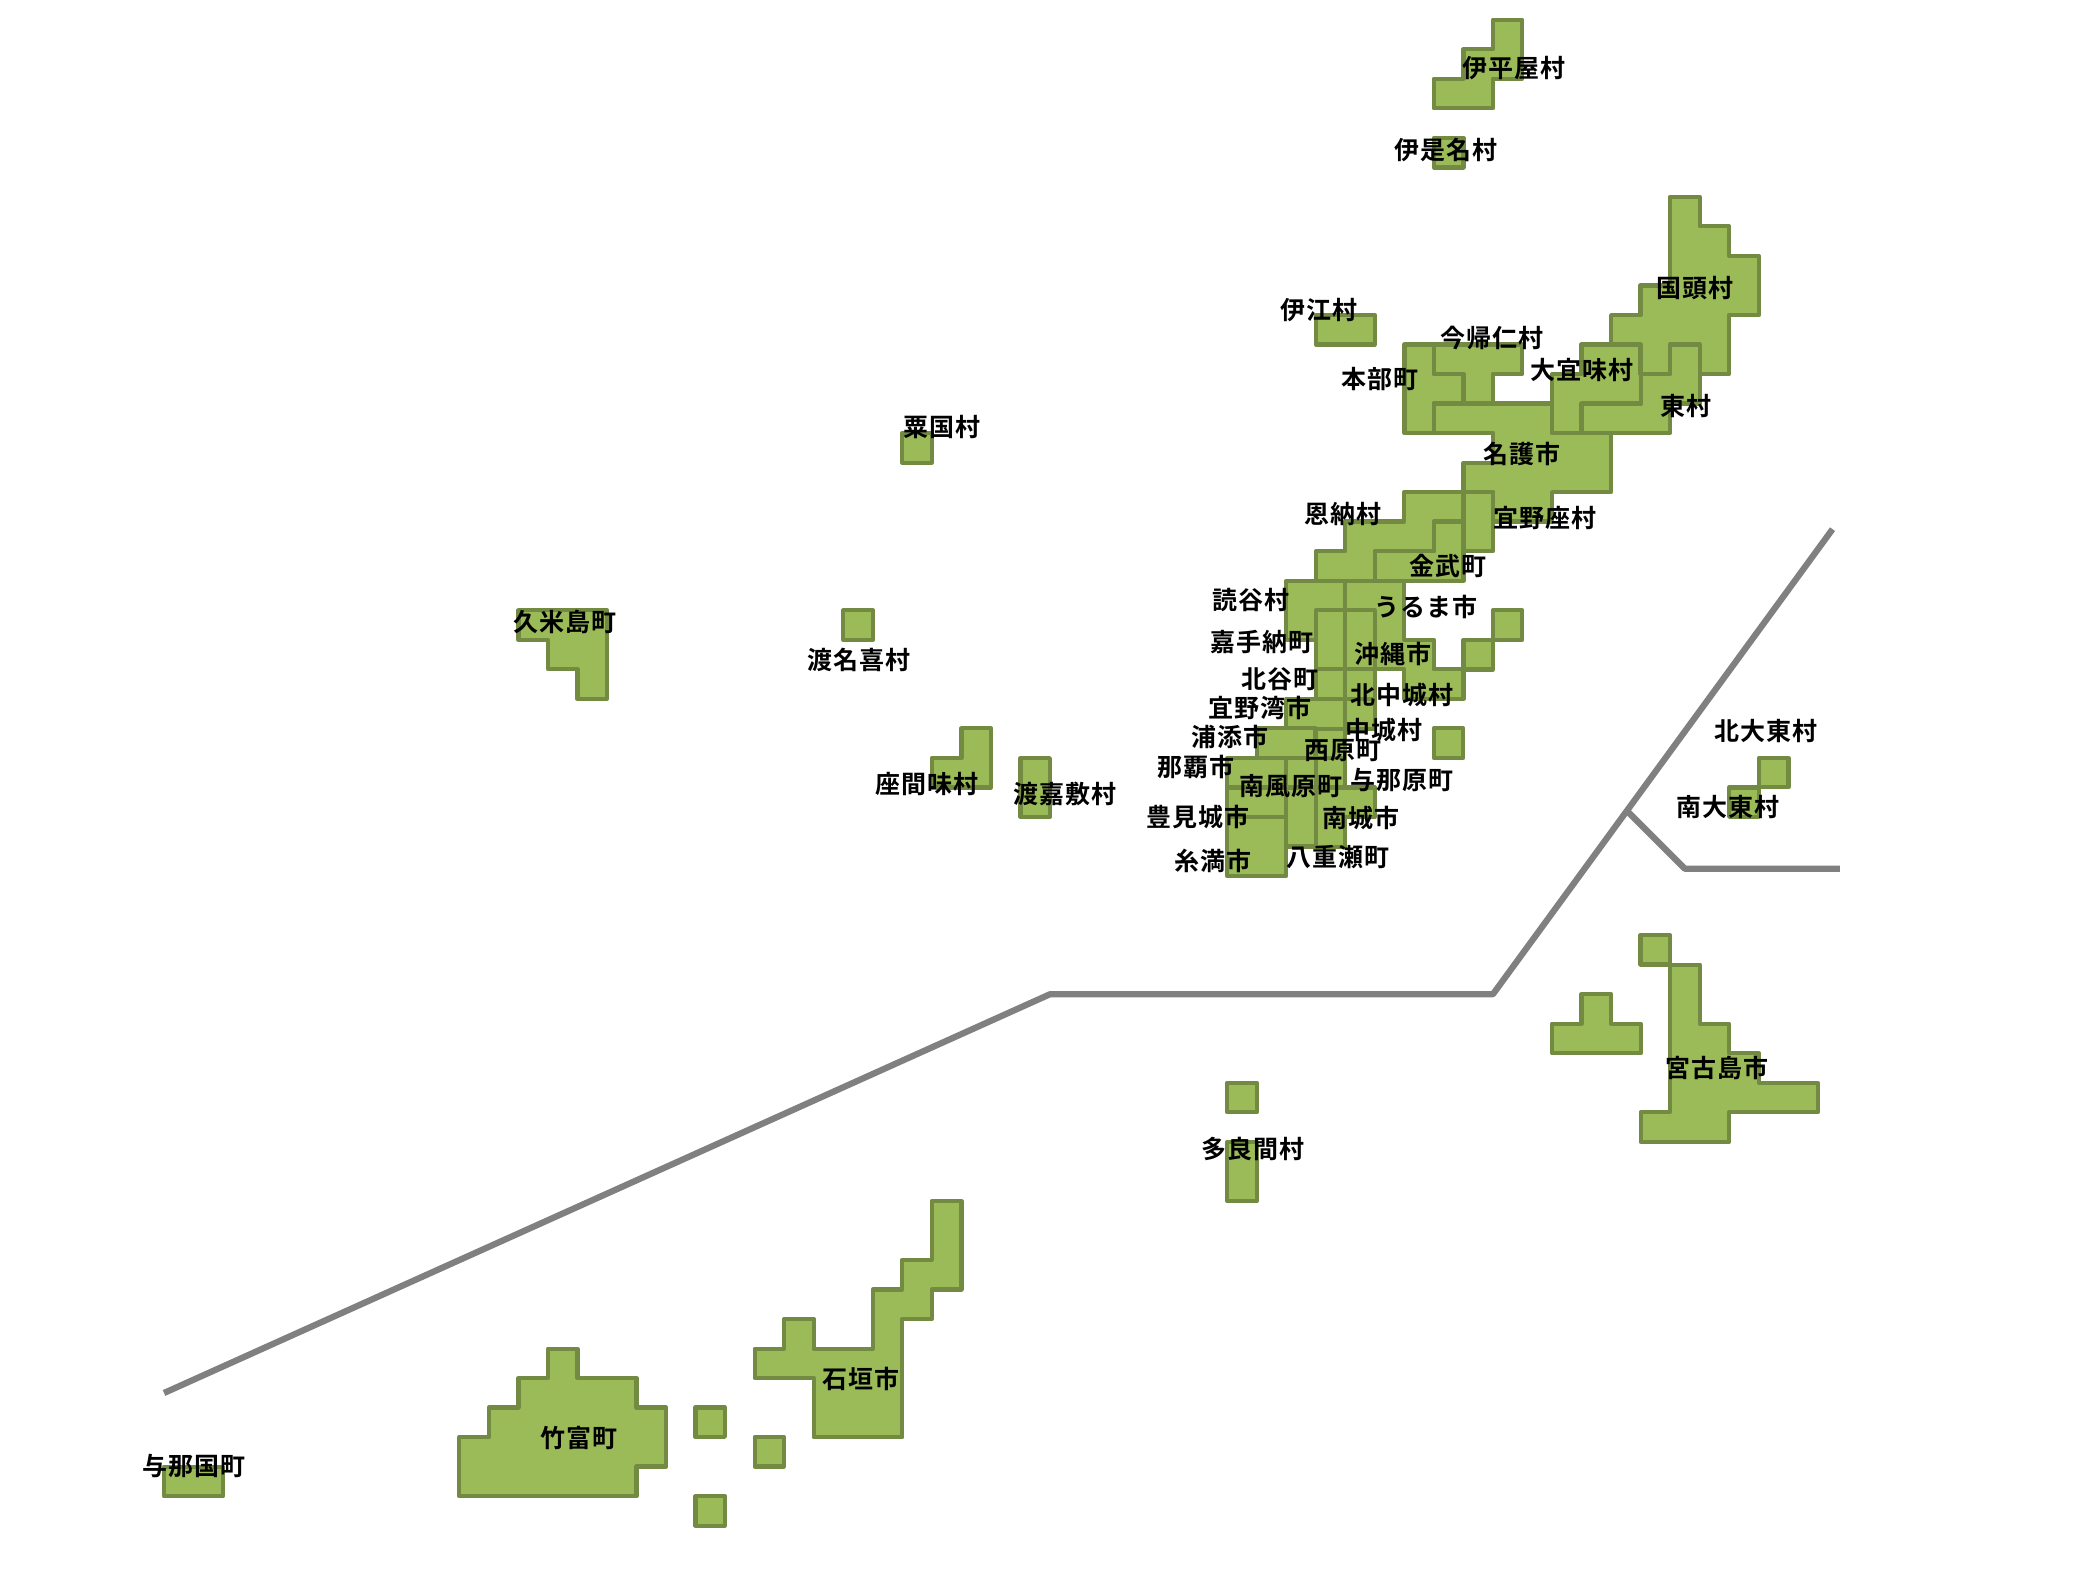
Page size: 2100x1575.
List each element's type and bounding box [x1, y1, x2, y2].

text_box [125, 19, 1841, 1526]
